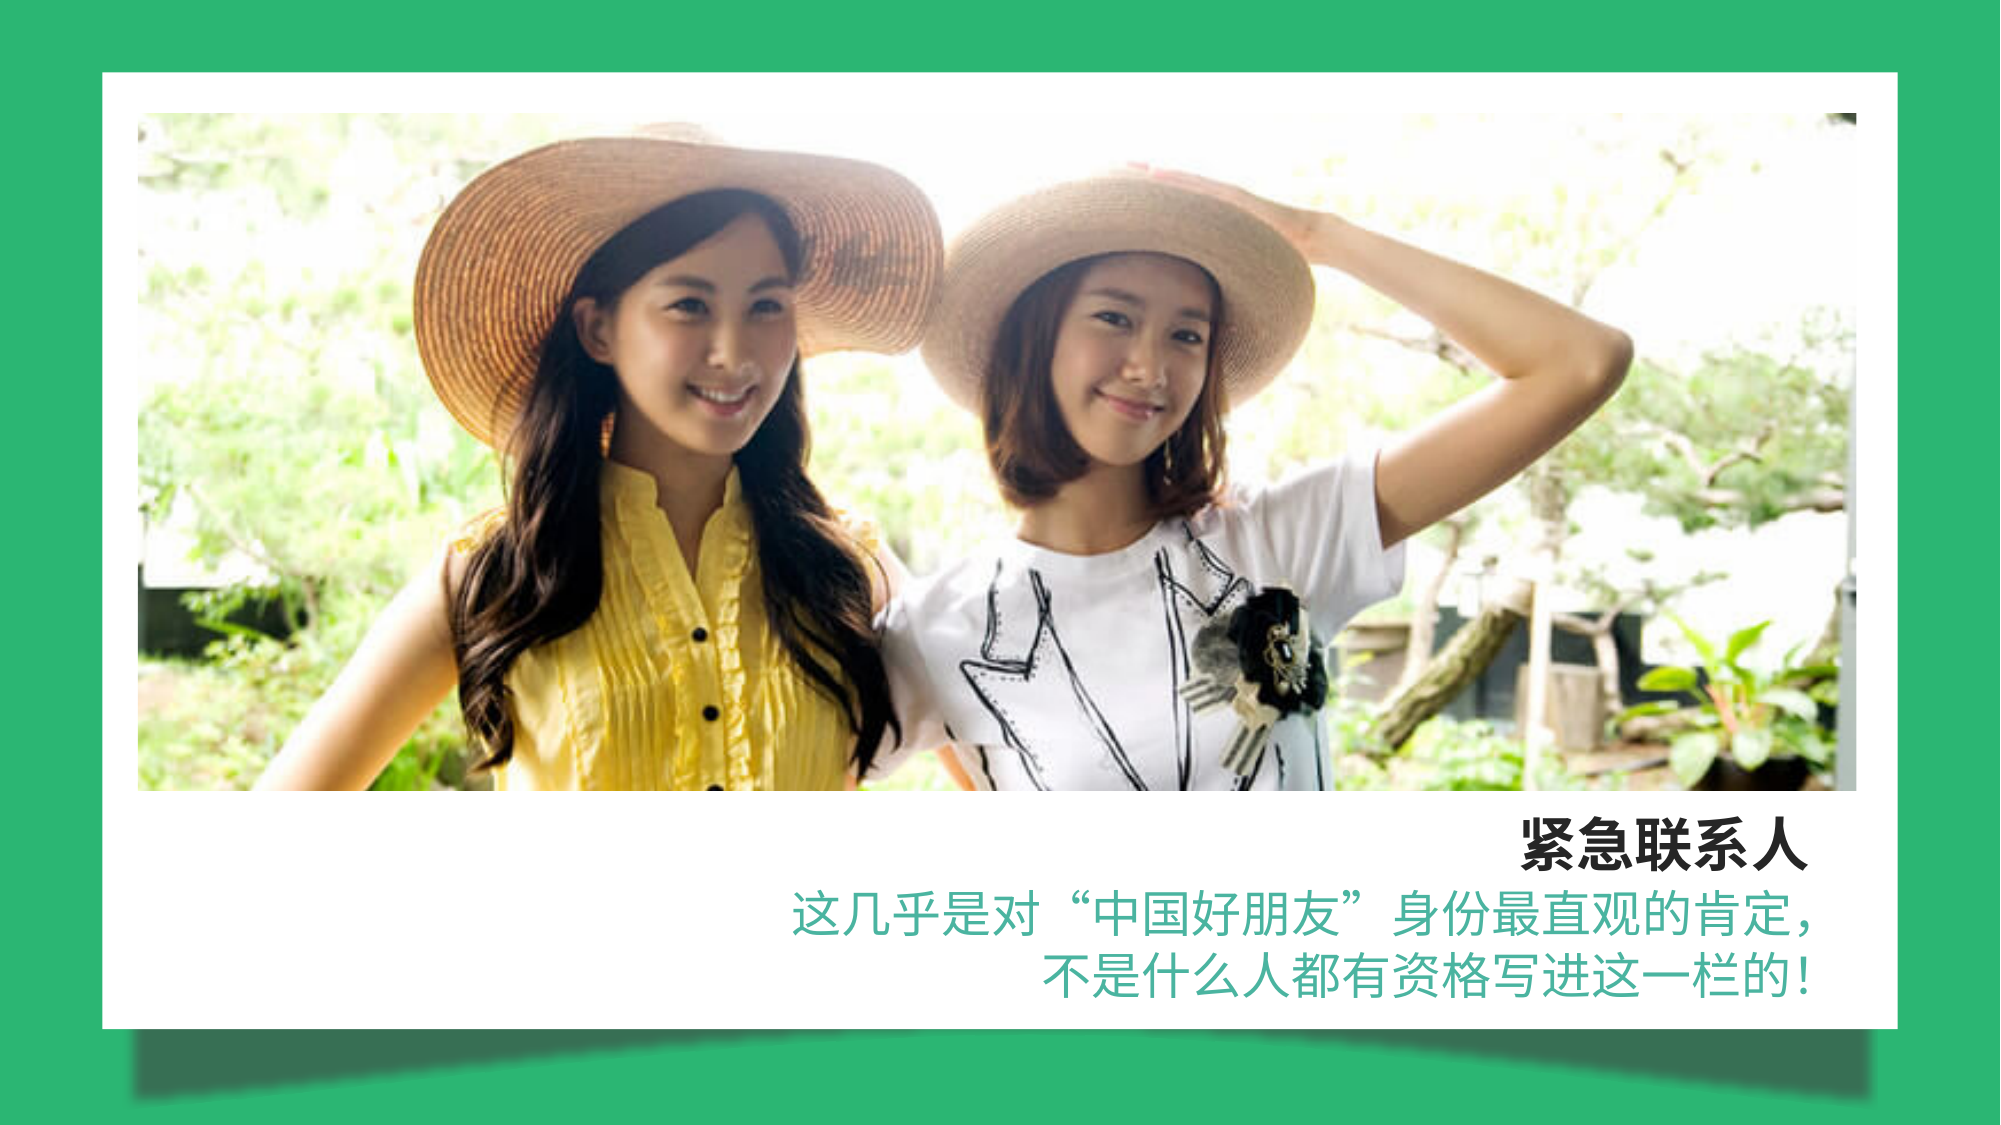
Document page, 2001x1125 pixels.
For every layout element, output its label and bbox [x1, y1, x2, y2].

picture [137, 113, 1857, 791]
text_box [102, 72, 1898, 1110]
